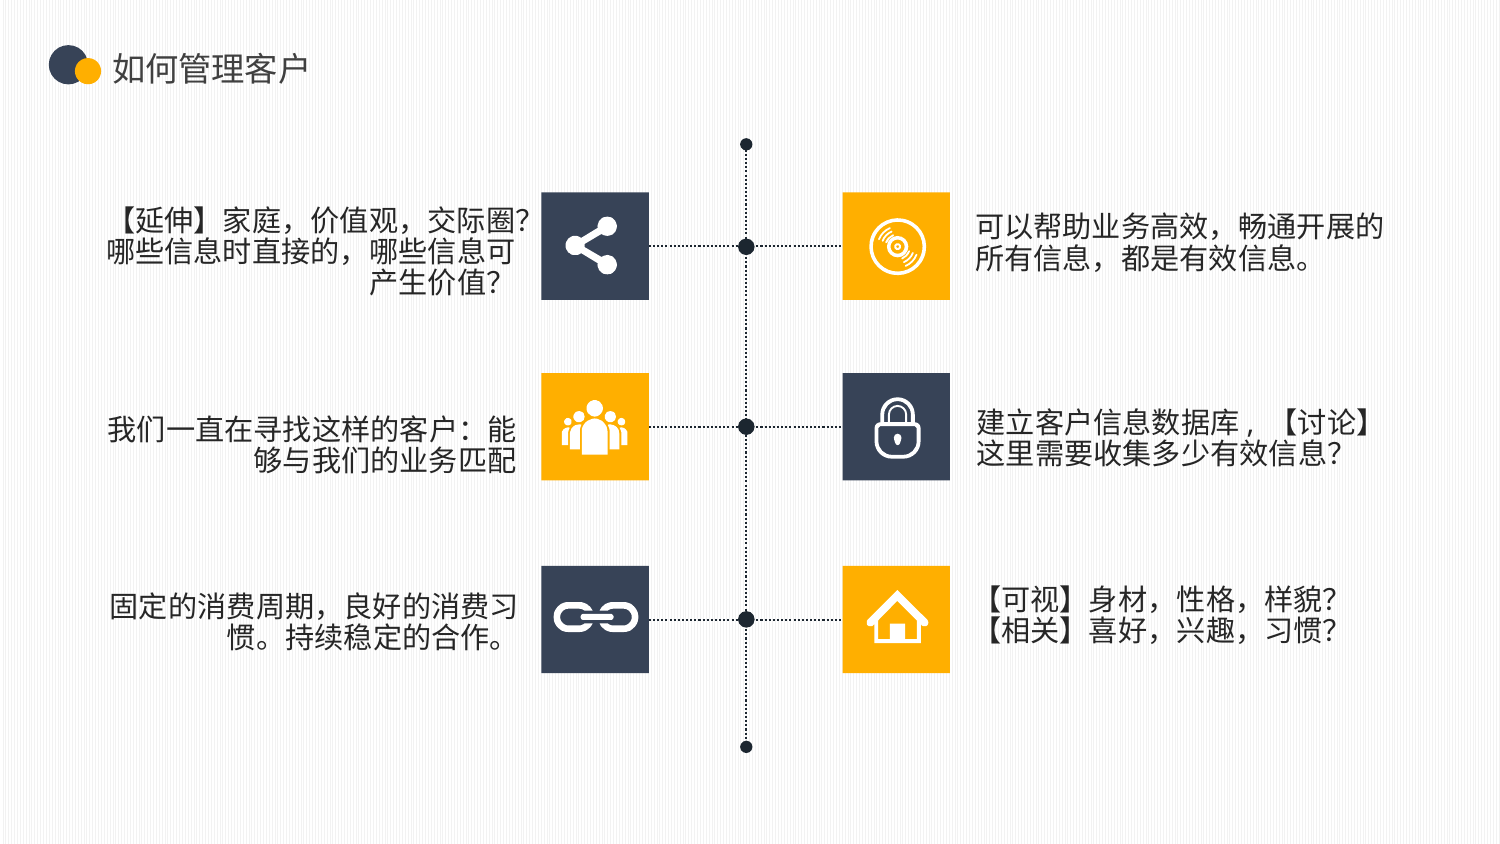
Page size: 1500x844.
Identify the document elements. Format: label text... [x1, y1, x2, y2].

text_box 固定的消费周期，良好的消费习惯。持续稳定的合作。 [91, 592, 520, 655]
text_box 可以帮助业务高效，畅通开展的所有信息，都是有效信息。 [975, 212, 1403, 275]
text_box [541, 144, 950, 747]
text_box 建立客户信息数据库, 【讨论】这里需要收集多少有效信息？ [976, 407, 1405, 471]
text_box 【延伸】家庭，价值观，交际圈？ 哪些信息时直接的，哪些信息可产生价值？ [87, 205, 516, 331]
text_box 我们一直在寻找这样的客户：能够与我们的业务匹配 [88, 415, 517, 478]
text_box 【可视】身材，性格，样貌？ 【相关】喜好，兴趣，习惯？ [972, 584, 1400, 648]
